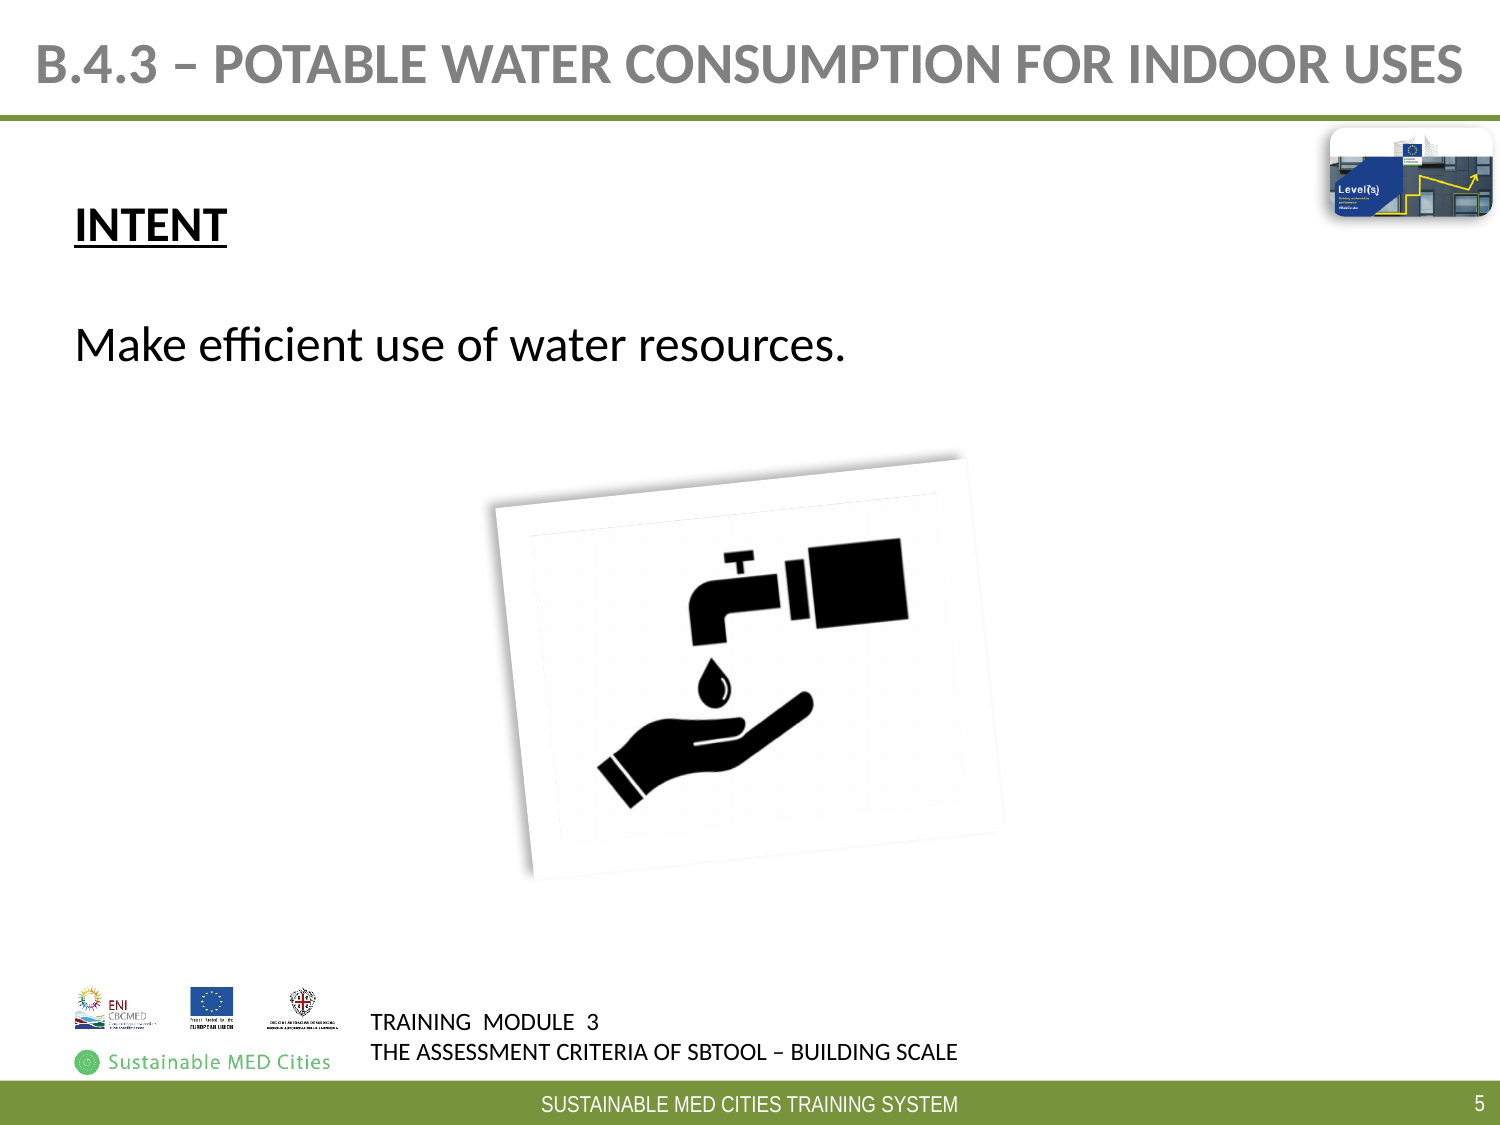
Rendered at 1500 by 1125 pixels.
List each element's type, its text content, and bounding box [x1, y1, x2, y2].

title B.4.3 – POTABLE WATER CONSUMPTION FOR INDOOR USES [0, 0, 1500, 121]
picture [530, 494, 969, 845]
picture [1329, 127, 1493, 217]
slide_number 5 [1149, 1079, 1500, 1125]
picture [62, 978, 356, 1080]
list INTENT Make efficient use of water resources. [59, 184, 1441, 920]
